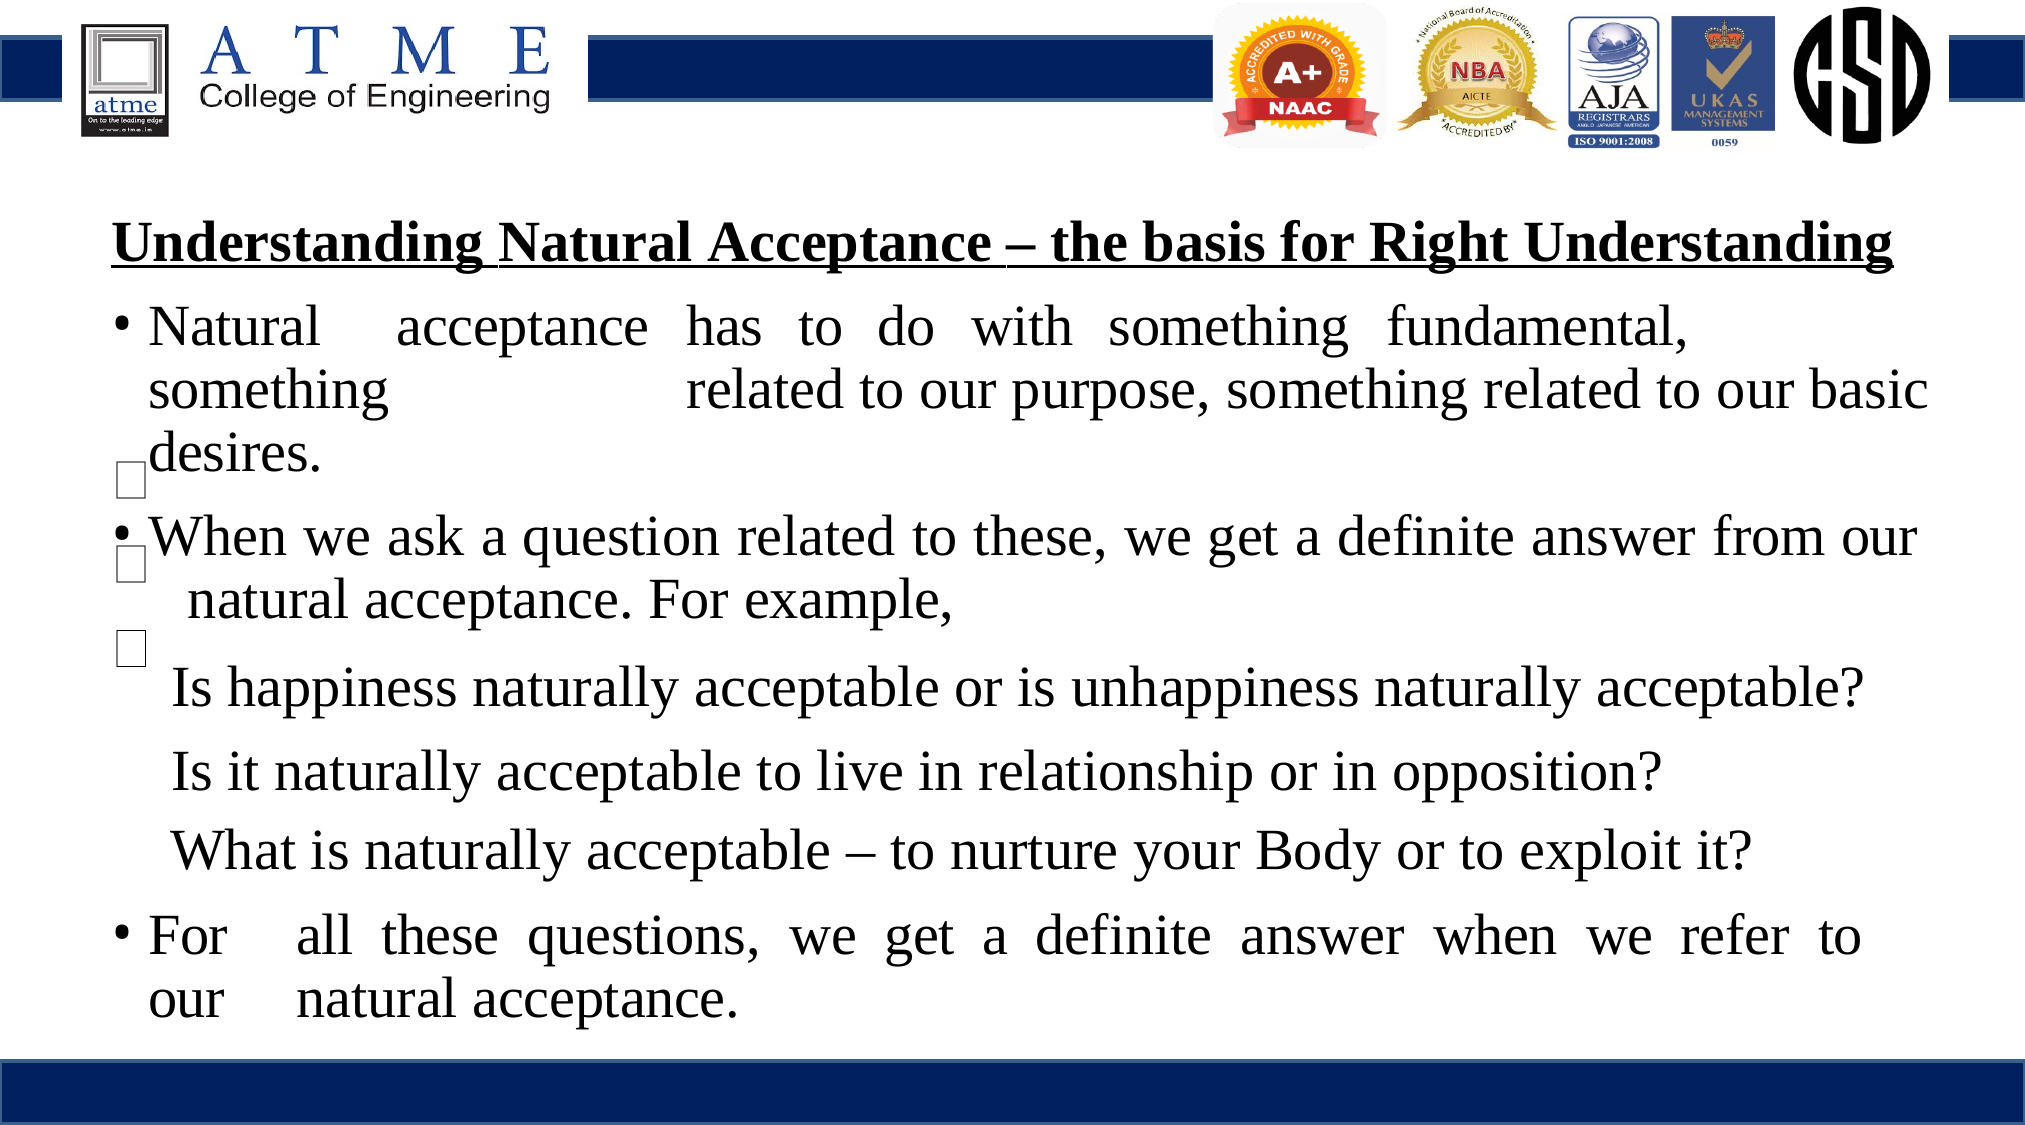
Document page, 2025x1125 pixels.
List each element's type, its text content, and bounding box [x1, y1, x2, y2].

picture [108, 530, 201, 596]
picture [108, 446, 201, 513]
picture [1212, 0, 1949, 150]
picture [62, 0, 588, 157]
picture [108, 614, 201, 680]
text_box Understanding Natural Acceptance – the basis for Right Understanding Natural acceptance has to do with something fundamental, something related to our purpose, something related to our basic desires. When we ask a question related to these, we get a definite answer from our natural acceptance. For example, Is happiness naturally acceptable or is unhappiness naturally acceptable? Is it naturally acceptable to live in relationship or in opposition? What is naturally acceptable – to nurture your Body or to exploit it? For all these questions, we get a definite answer when we refer to our natural acceptance. [108, 187, 1932, 1029]
